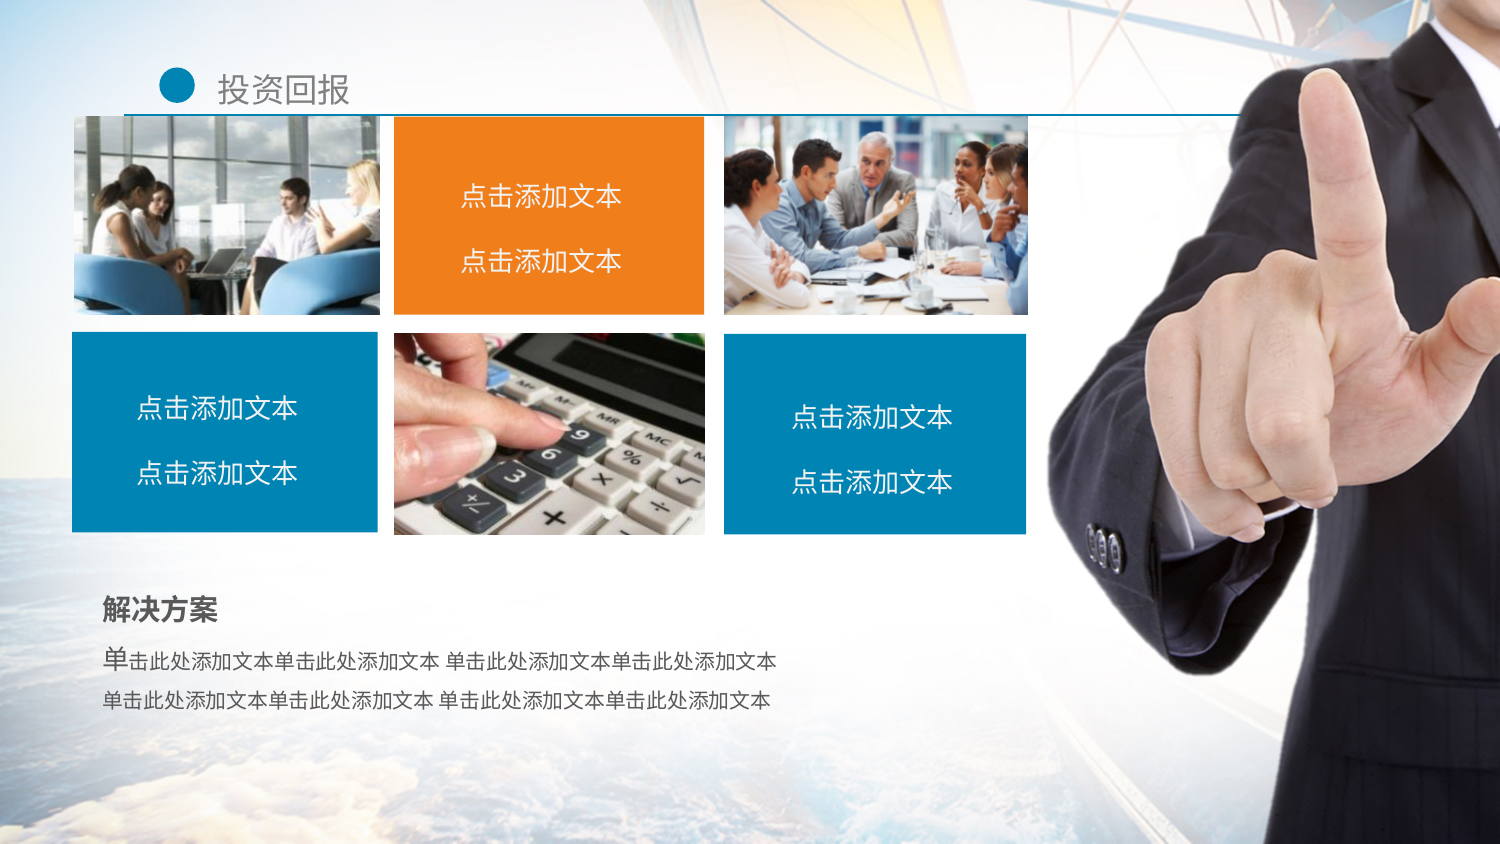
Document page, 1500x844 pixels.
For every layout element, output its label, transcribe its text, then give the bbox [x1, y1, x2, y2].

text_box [393, 116, 705, 315]
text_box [71, 331, 378, 533]
picture [0, 0, 1500, 844]
text_box 解决方案 单击此处添加文本单击此处添加文本 单击此处添加文本单击此处添加文本 单击此处添加文本单击此处添加文本 单击此处添加文本单击此处添加文本 [87, 566, 1022, 720]
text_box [723, 333, 1027, 535]
